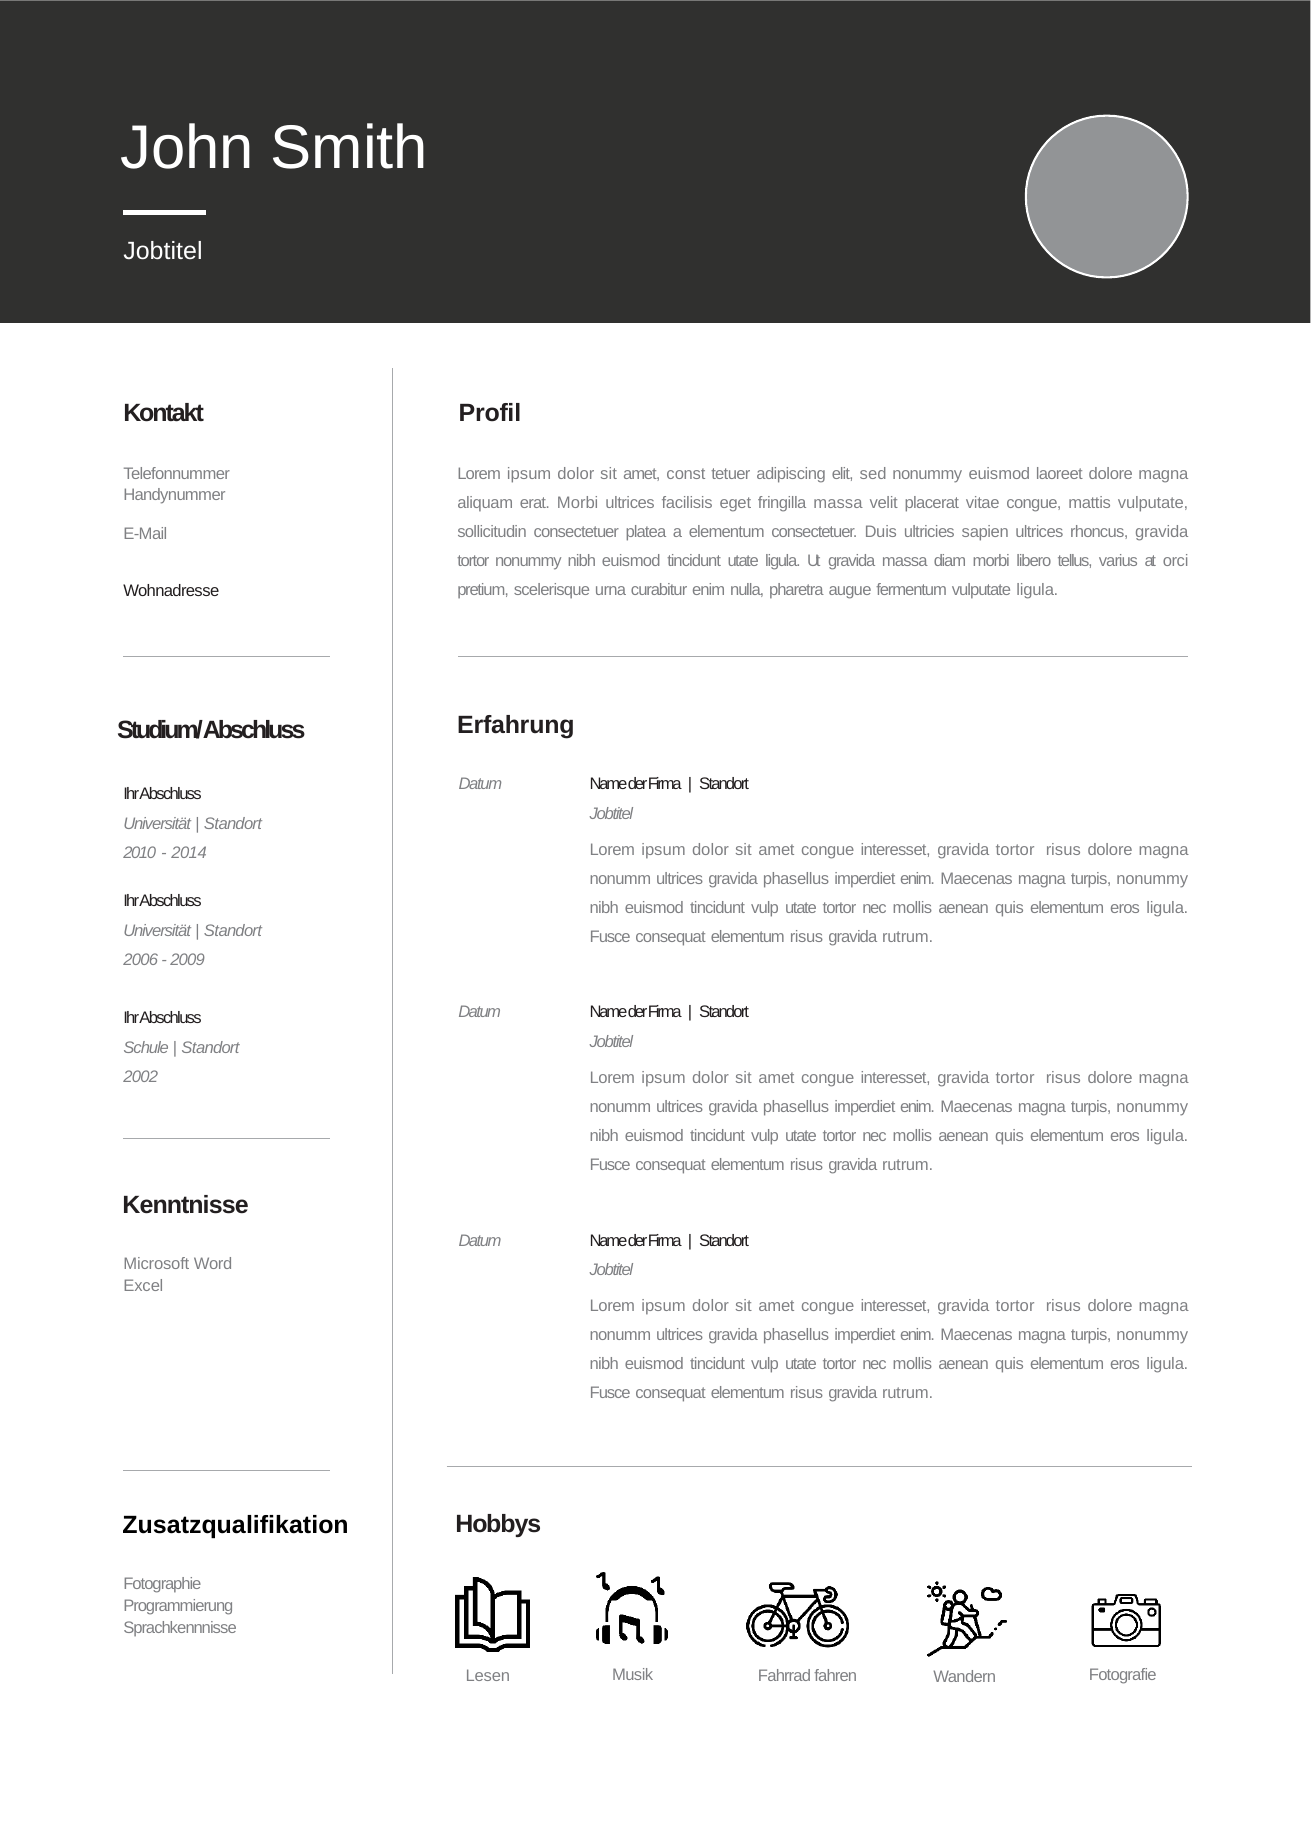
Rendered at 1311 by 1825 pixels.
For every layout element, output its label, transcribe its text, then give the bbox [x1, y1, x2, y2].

text_box Microsoft Word Excel [121, 1250, 247, 1339]
text_box E-Mail [121, 521, 293, 544]
picture [593, 1570, 669, 1646]
text_box Kenntnisse [120, 1187, 256, 1219]
text_box Name der Firma | Standort Jobtitel [587, 1219, 778, 1279]
text_box Fotografie [1086, 1662, 1165, 1685]
text_box Wandern [931, 1663, 1022, 1686]
text_box Lorem ipsum dolor sit amet congue interesset, gravida tortor risus dolore magna nonumm ultrices gravida phasellus imperdiet enim. Maecenas magna turpis, nonummy nibh euismod tincidunt vulp utate tortor nec mollis aenean quis elementum eros ligula. Fusce consequat elementum risus gravida rutrum. [587, 1283, 1190, 1402]
text_box Studium/ Abschluss [115, 696, 362, 744]
text_box Ihr Abschluss Schule | Standort 2002 [121, 995, 309, 1116]
text_box Lorem ipsum dolor sit amet congue interesset, gravida tortor risus dolore magna nonumm ultrices gravida phasellus imperdiet enim. Maecenas magna turpis, nonummy nibh euismod tincidunt vulp utate tortor nec mollis aenean quis elementum eros ligula. Fusce consequat elementum risus gravida rutrum. [587, 1055, 1190, 1174]
text_box Lorem ipsum dolor sit amet, const tetuer adipiscing elit, sed nonummy euismod laoreet dolore magna aliquam erat. Morbi ultrices facilisis eget fringilla massa velit placerat vitae congue, mattis vulputate, sollicitudin consectetuer platea a elementum consectetuer. Duis ultricies sapien ultrices rhoncus, gravida tortor nonummy nibh euismod tincidunt utate ligula. Ut gravida massa diam morbi libero tellus, varius at orci pretium, scelerisque urna curabitur enim nulla, pharetra augue fermentum vulputate ligula. [455, 451, 1190, 599]
text_box Profil [456, 394, 569, 427]
picture [746, 1563, 850, 1667]
text_box Wohnadresse [121, 577, 314, 600]
picture [1089, 1583, 1163, 1657]
text_box Lesen [463, 1662, 517, 1685]
text_box Hobbys [453, 1505, 601, 1537]
text_box Telefonnummer Handynummer [121, 460, 274, 504]
text_box Name der Firma | Standort Jobtitel [587, 763, 778, 823]
text_box Datum [456, 771, 556, 793]
text_box John Smith [120, 120, 556, 191]
text_box Kontakt [121, 394, 242, 427]
text_box Ihr Abschluss Universität | Standort 2010 - 2014 [121, 761, 309, 862]
text_box Datum [456, 999, 535, 1022]
text_box Fotographie Programmierung Sprachkennnisse [121, 1570, 274, 1637]
text_box Datum [456, 1227, 534, 1250]
text_box Zusatzqualifikation [120, 1506, 367, 1539]
text_box Lorem ipsum dolor sit amet congue interesset, gravida tortor risus dolore magna nonumm ultrices gravida phasellus imperdiet enim. Maecenas magna turpis, nonummy nibh euismod tincidunt vulp utate tortor nec mollis aenean quis elementum eros ligula. Fusce consequat elementum risus gravida rutrum. [587, 827, 1190, 946]
text_box Jobtitel [121, 232, 454, 265]
text_box Fahrrad fahren [755, 1662, 864, 1685]
text_box Name der Firma | Standort Jobtitel [587, 991, 778, 1051]
text_box Ihr Abschluss Universität | Standort 2006 - 2009 [121, 878, 309, 969]
picture [455, 1577, 531, 1653]
picture [927, 1579, 1007, 1659]
text_box Erfahrung [455, 706, 619, 739]
text_box Musik [609, 1662, 685, 1685]
